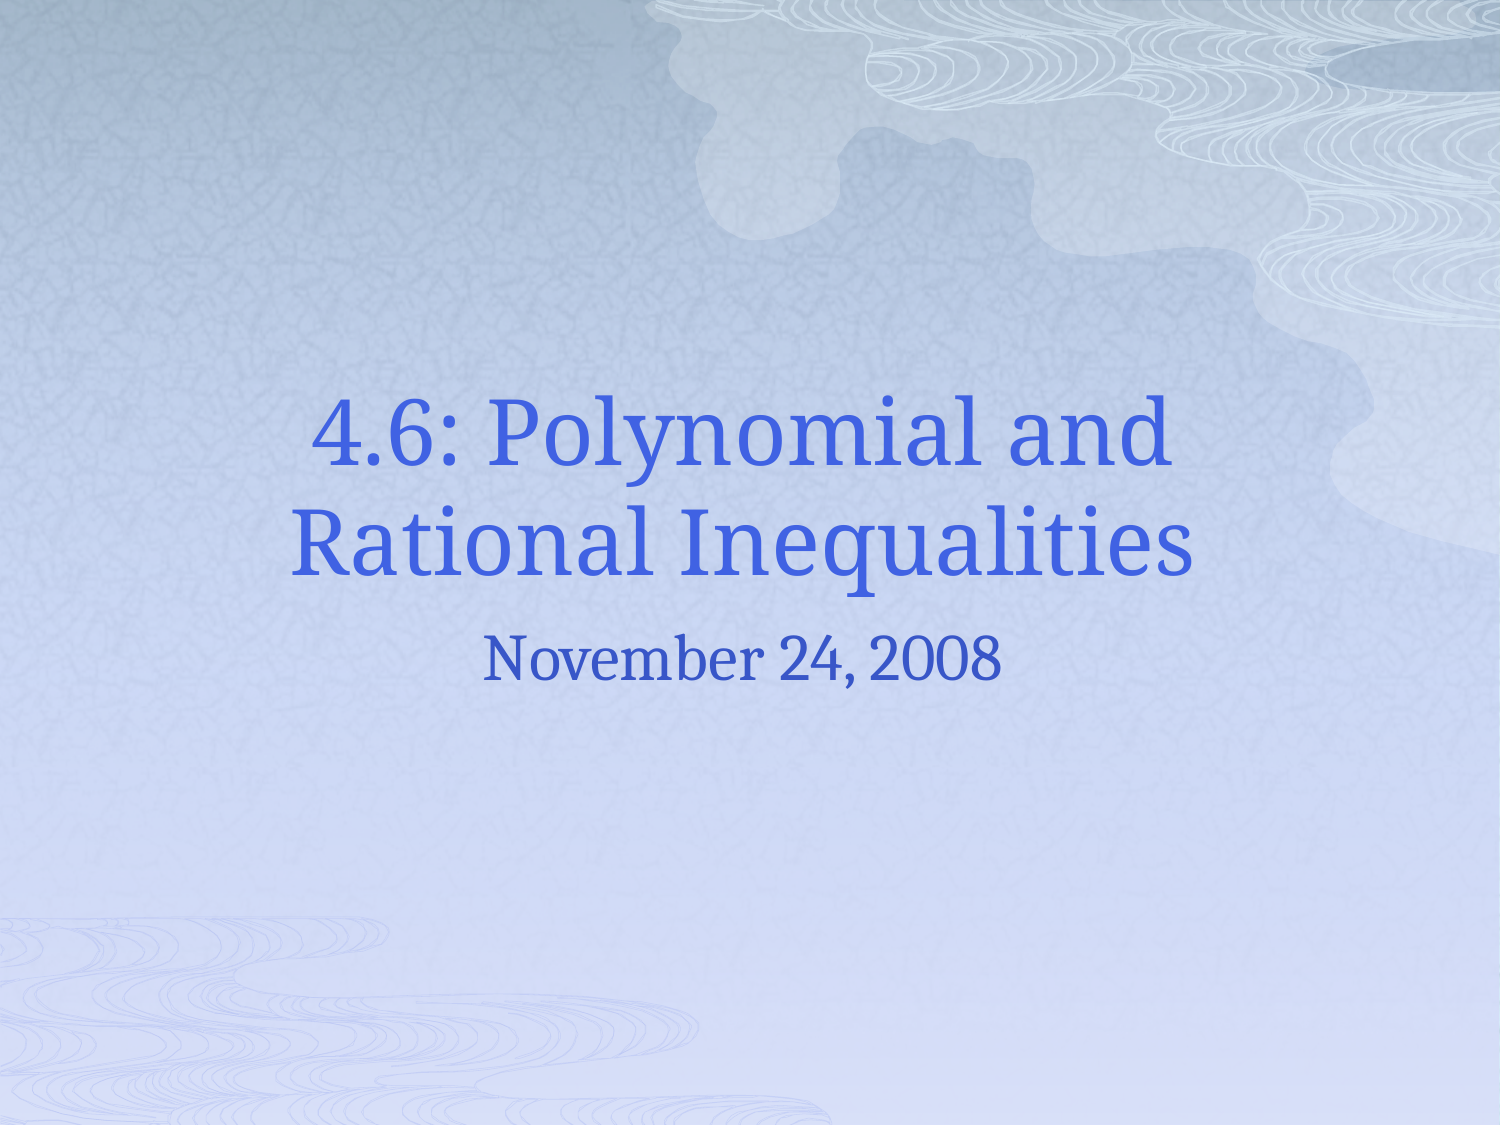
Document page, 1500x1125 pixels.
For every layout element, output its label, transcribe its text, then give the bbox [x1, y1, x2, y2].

title 4.6: Polynomial and Rational Inequalities [105, 363, 1381, 605]
subtitle November 24, 2008 [105, 606, 1381, 755]
